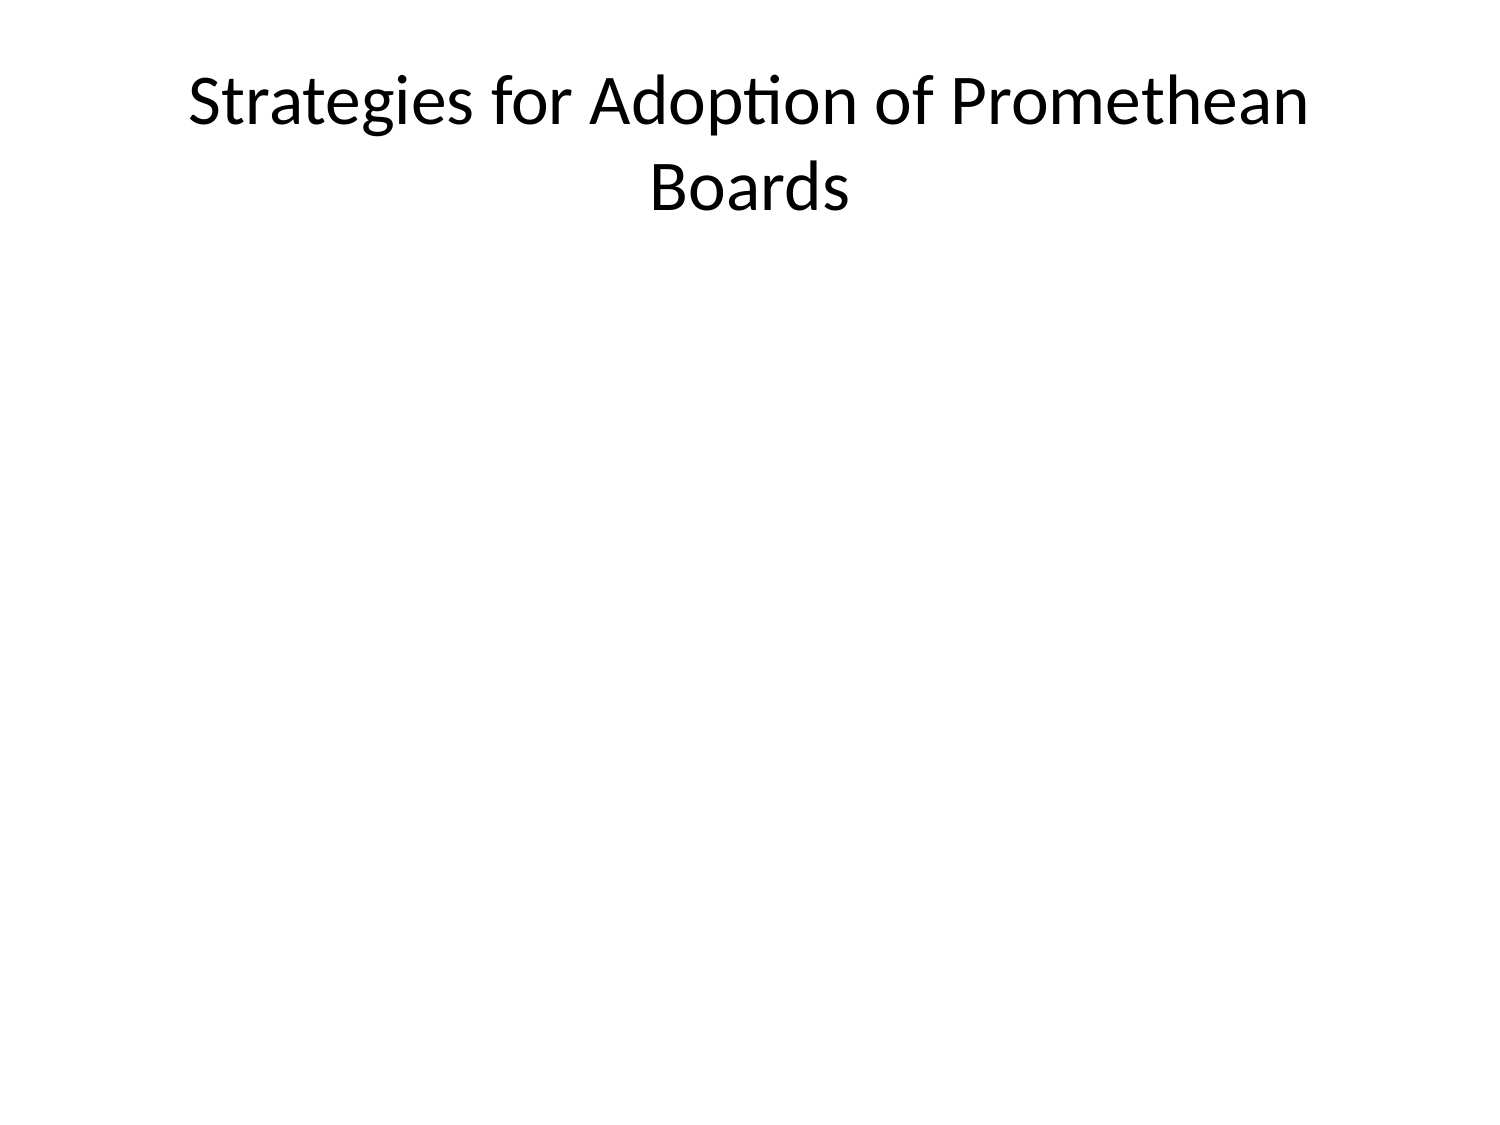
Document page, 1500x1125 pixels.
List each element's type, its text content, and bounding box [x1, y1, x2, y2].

title Strategies for Adoption of Promethean Boards [75, 45, 1425, 233]
